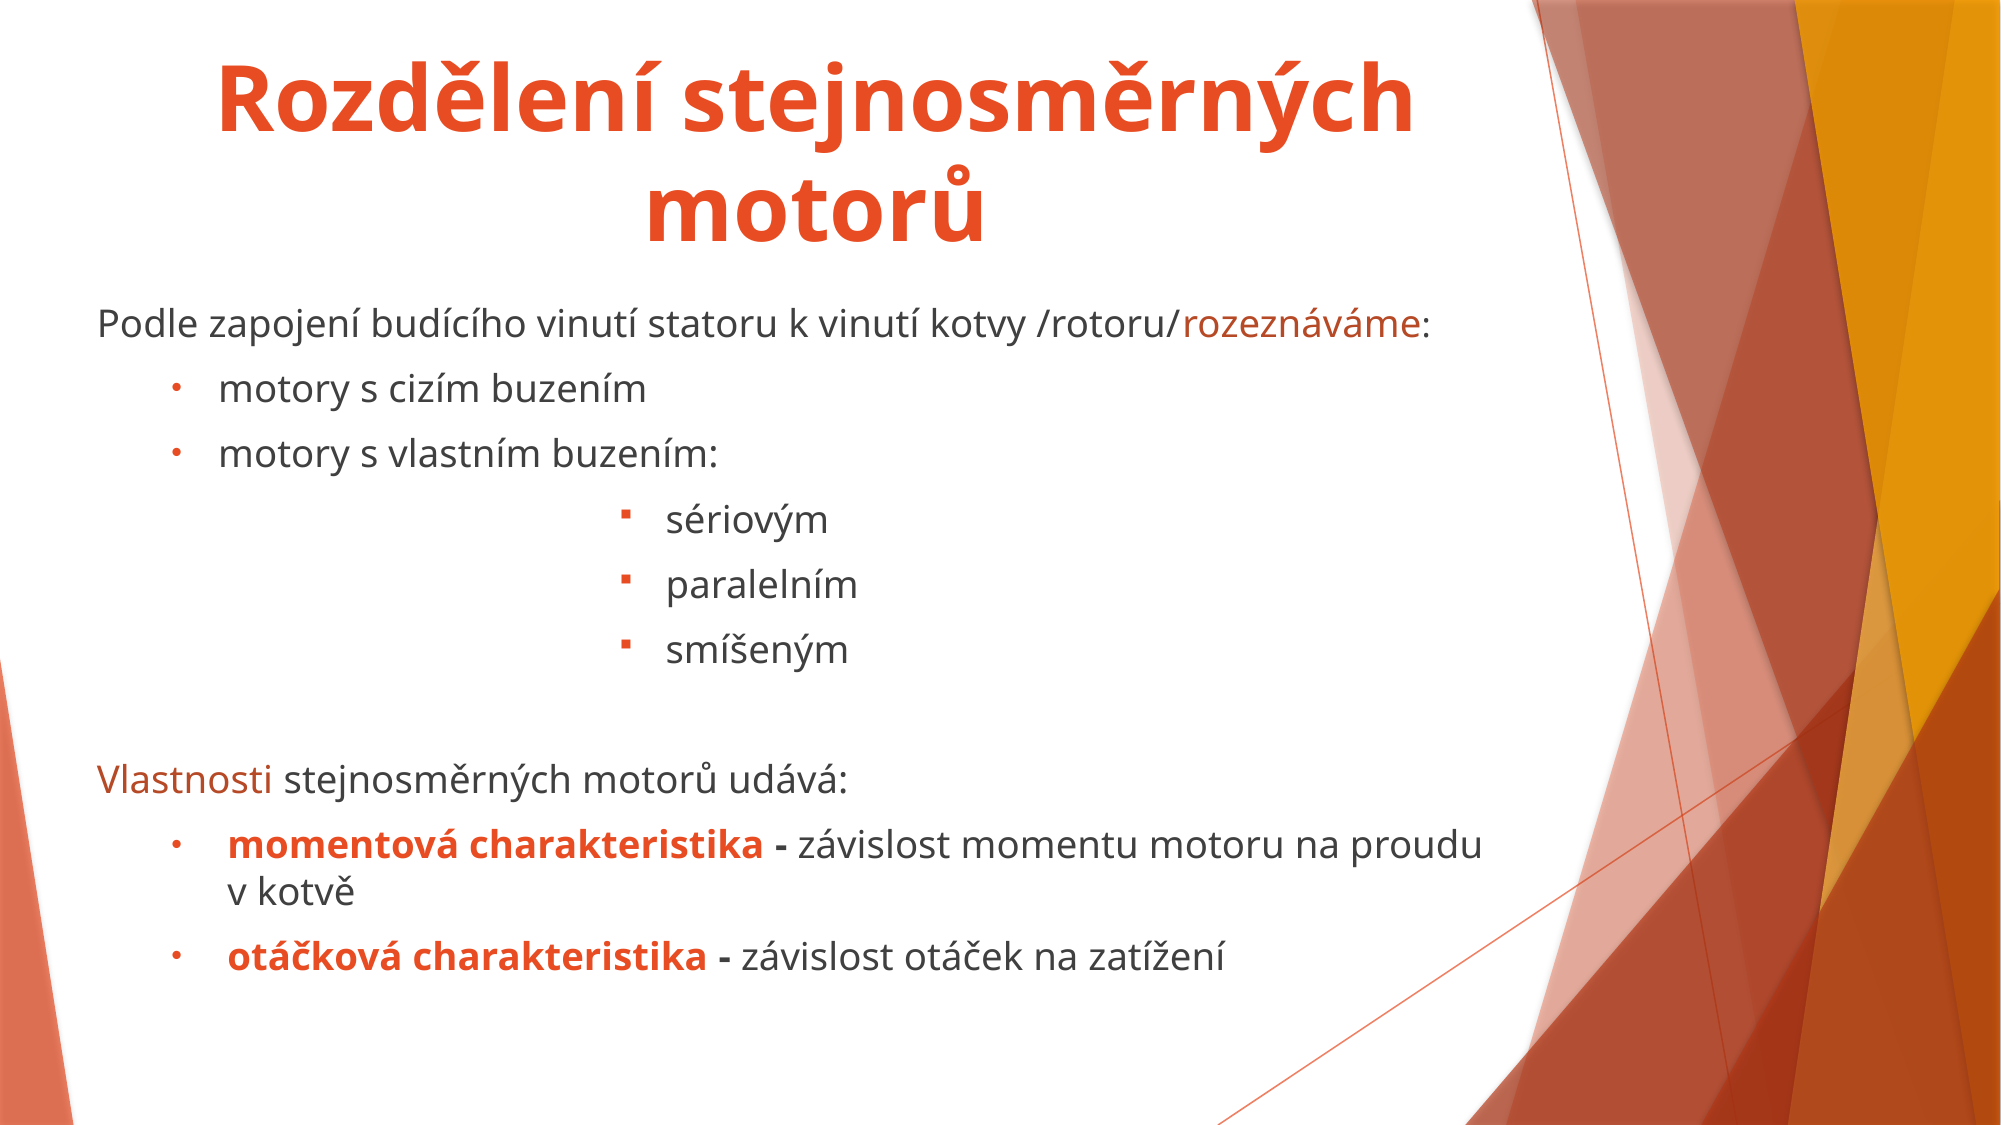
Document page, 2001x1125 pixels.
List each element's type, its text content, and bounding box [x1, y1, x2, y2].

title Rozdělení stejnosměrných motorů [111, 9, 1522, 290]
list Podle zapojení budícího vinutí statoru k vinutí kotvy /rotoru/rozeznáváme: motory s cizím buzením motory s vlastním buzením: sériovým paralelním smíšeným Vlastnosti stejnosměrných motorů udává: momentová charakteristika - závislost momentu motoru na proudu v kotvě otáčková charakteristika - závislost otáček na zatížení [81, 290, 1577, 987]
